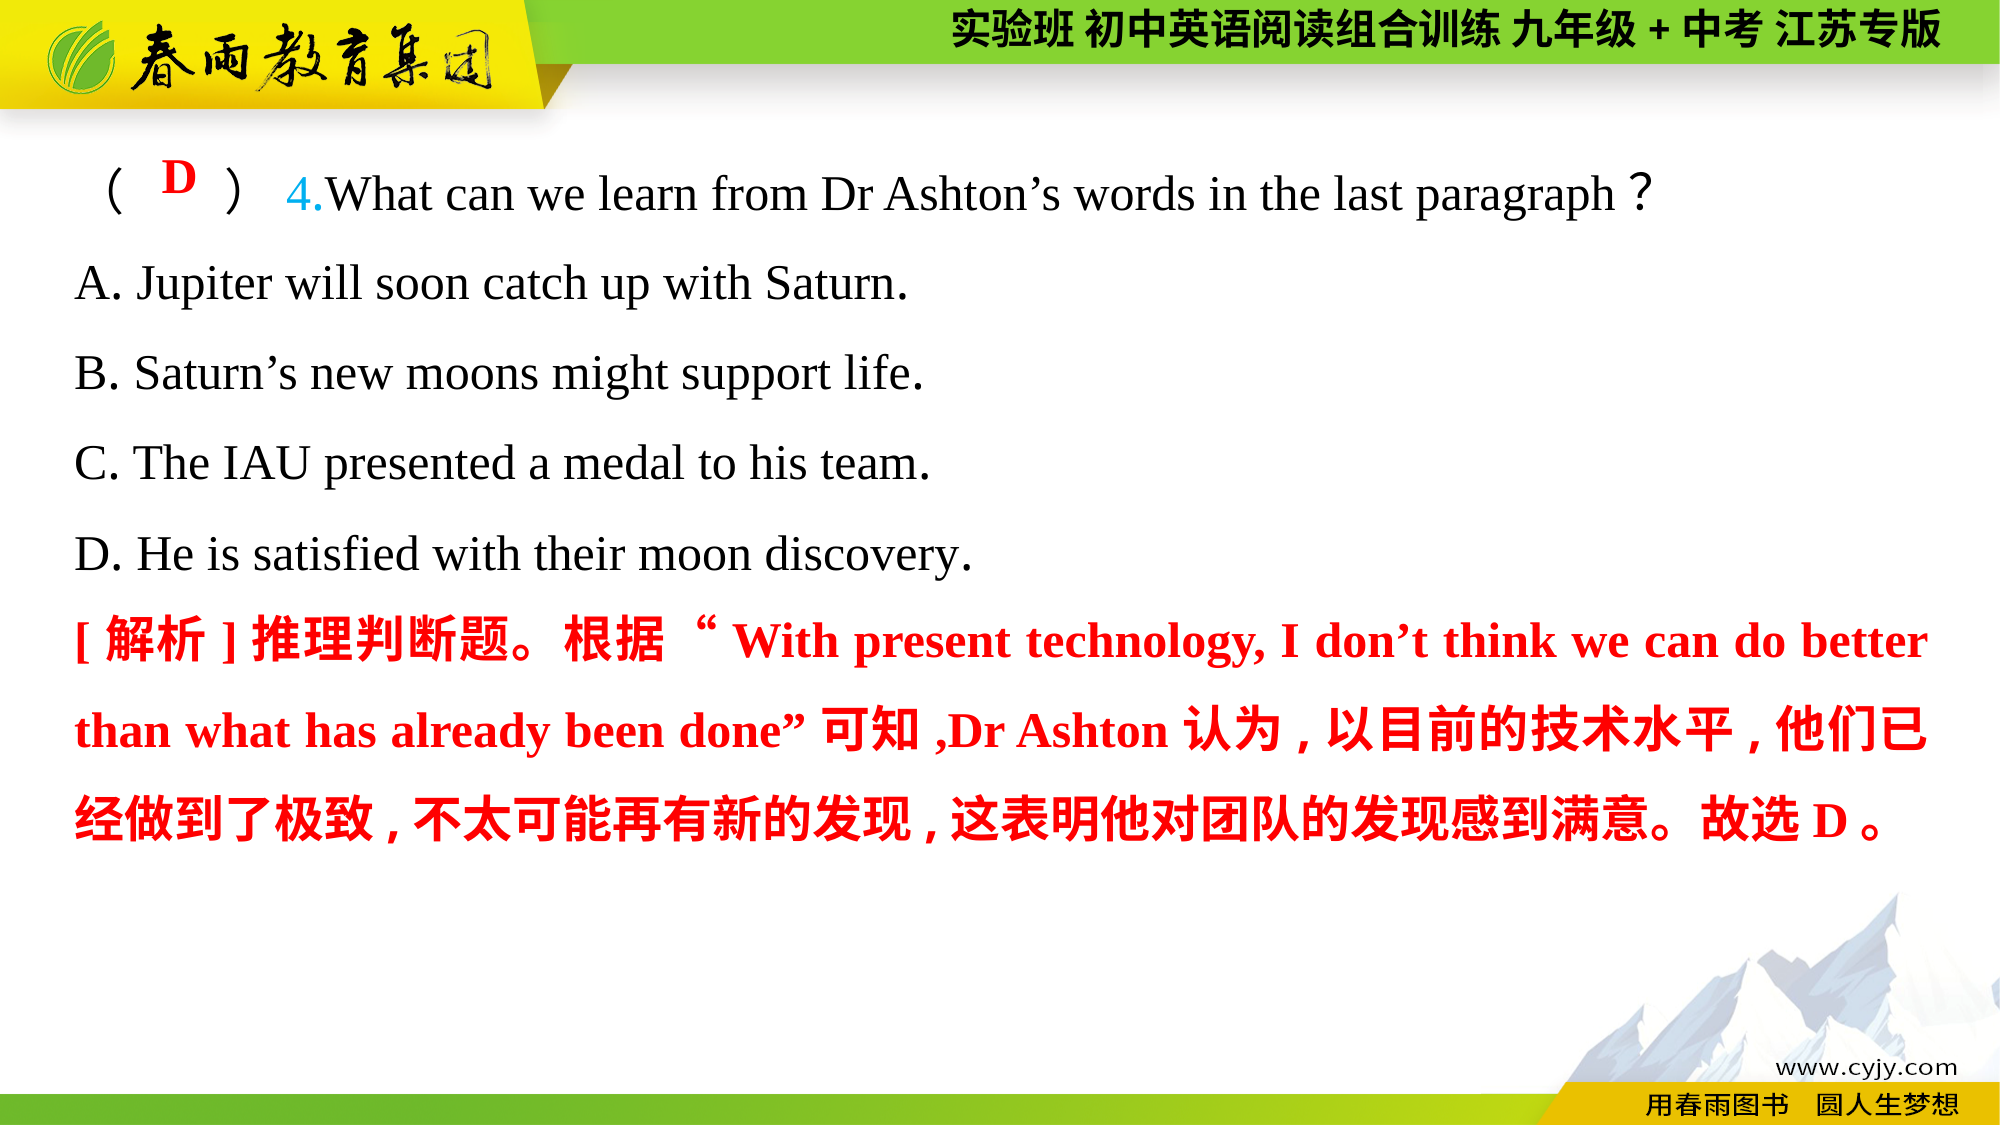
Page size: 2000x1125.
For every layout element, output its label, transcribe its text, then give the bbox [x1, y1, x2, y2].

picture [0, 0, 2000, 1125]
text_box D [146, 136, 213, 211]
list （ ）4.What can we learn from Dr Ashton’s words in the last paragraph？ A. Jupiter will soon catch up with Saturn. B. Saturn’s new moons might support life. C. The IAU presented a medal to his team. D. He is satisfied with their moon discovery. [59, 122, 1944, 569]
text_box [解析]推理判断题。根据“With present technology, I don’t think we can do better than what has already been done”可知,Dr Ashton认为,以目前的技术水平,他们已经做到了极致,不太可能再有新的发现,这表明他对团队的发现感到满意。故选D。 [59, 569, 1944, 855]
